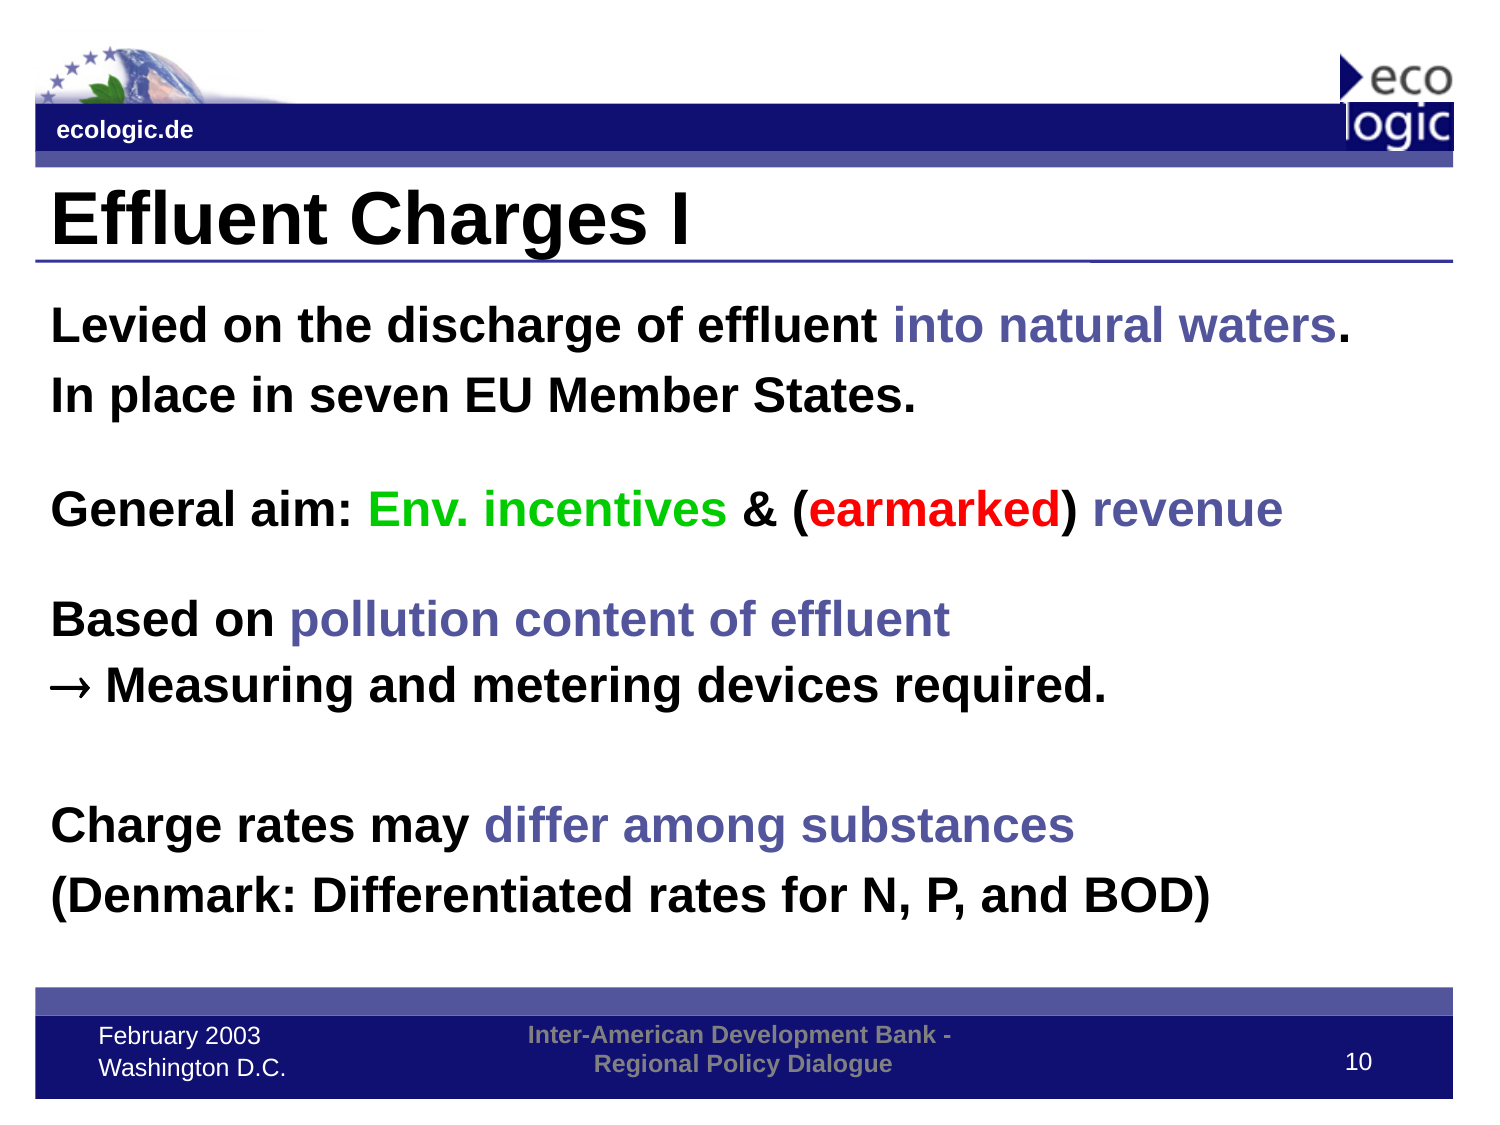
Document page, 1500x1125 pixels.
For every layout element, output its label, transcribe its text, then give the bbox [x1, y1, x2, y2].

title Effluent Charges I [34, 173, 1454, 256]
picture [1340, 52, 1454, 151]
list Levied on the discharge of effluent into natural waters. In place in seven EU Member States. General aim: Env. incentives & (earmarked) revenue Based on pollution content of effluent  Measuring and metering devices required. Charge rates may differ among substances (Denmark: Differentiated rates for N, P, and BOD) [35, 284, 1454, 951]
slide_number 10 [1208, 1037, 1388, 1087]
picture [35, 30, 296, 103]
